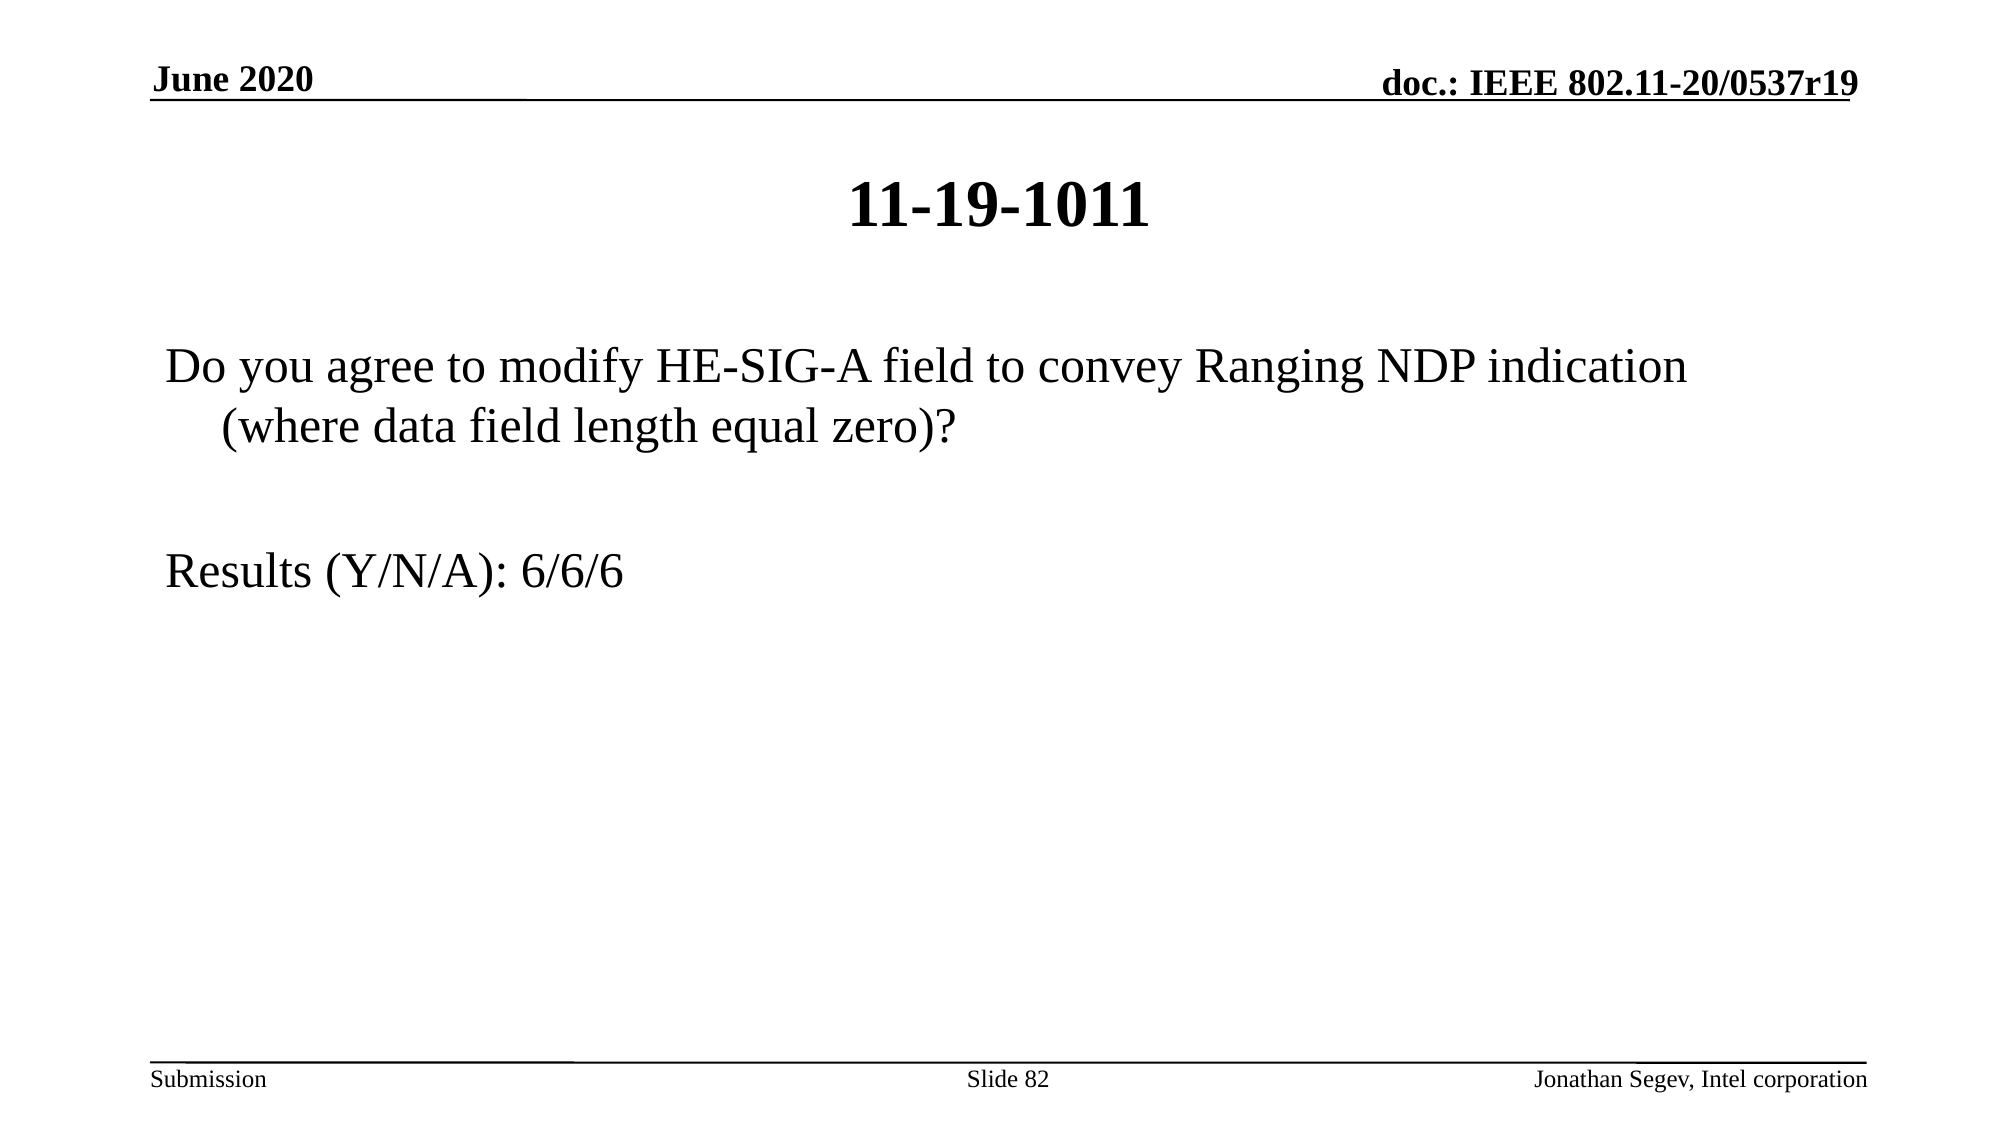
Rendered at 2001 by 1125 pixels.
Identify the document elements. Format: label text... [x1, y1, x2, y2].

slide_number Slide 82 [950, 1061, 1067, 1123]
title 11-19-1011 [149, 112, 1850, 288]
list Do you agree to modify HE-SIG-A field to convey Ranging NDP indication (where data field length equal zero)? Results (Y/N/A): 6/6/6 [149, 324, 1850, 1000]
footer Jonathan Segev, Intel corporation [1171, 1061, 1869, 1093]
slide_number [152, 54, 563, 100]
